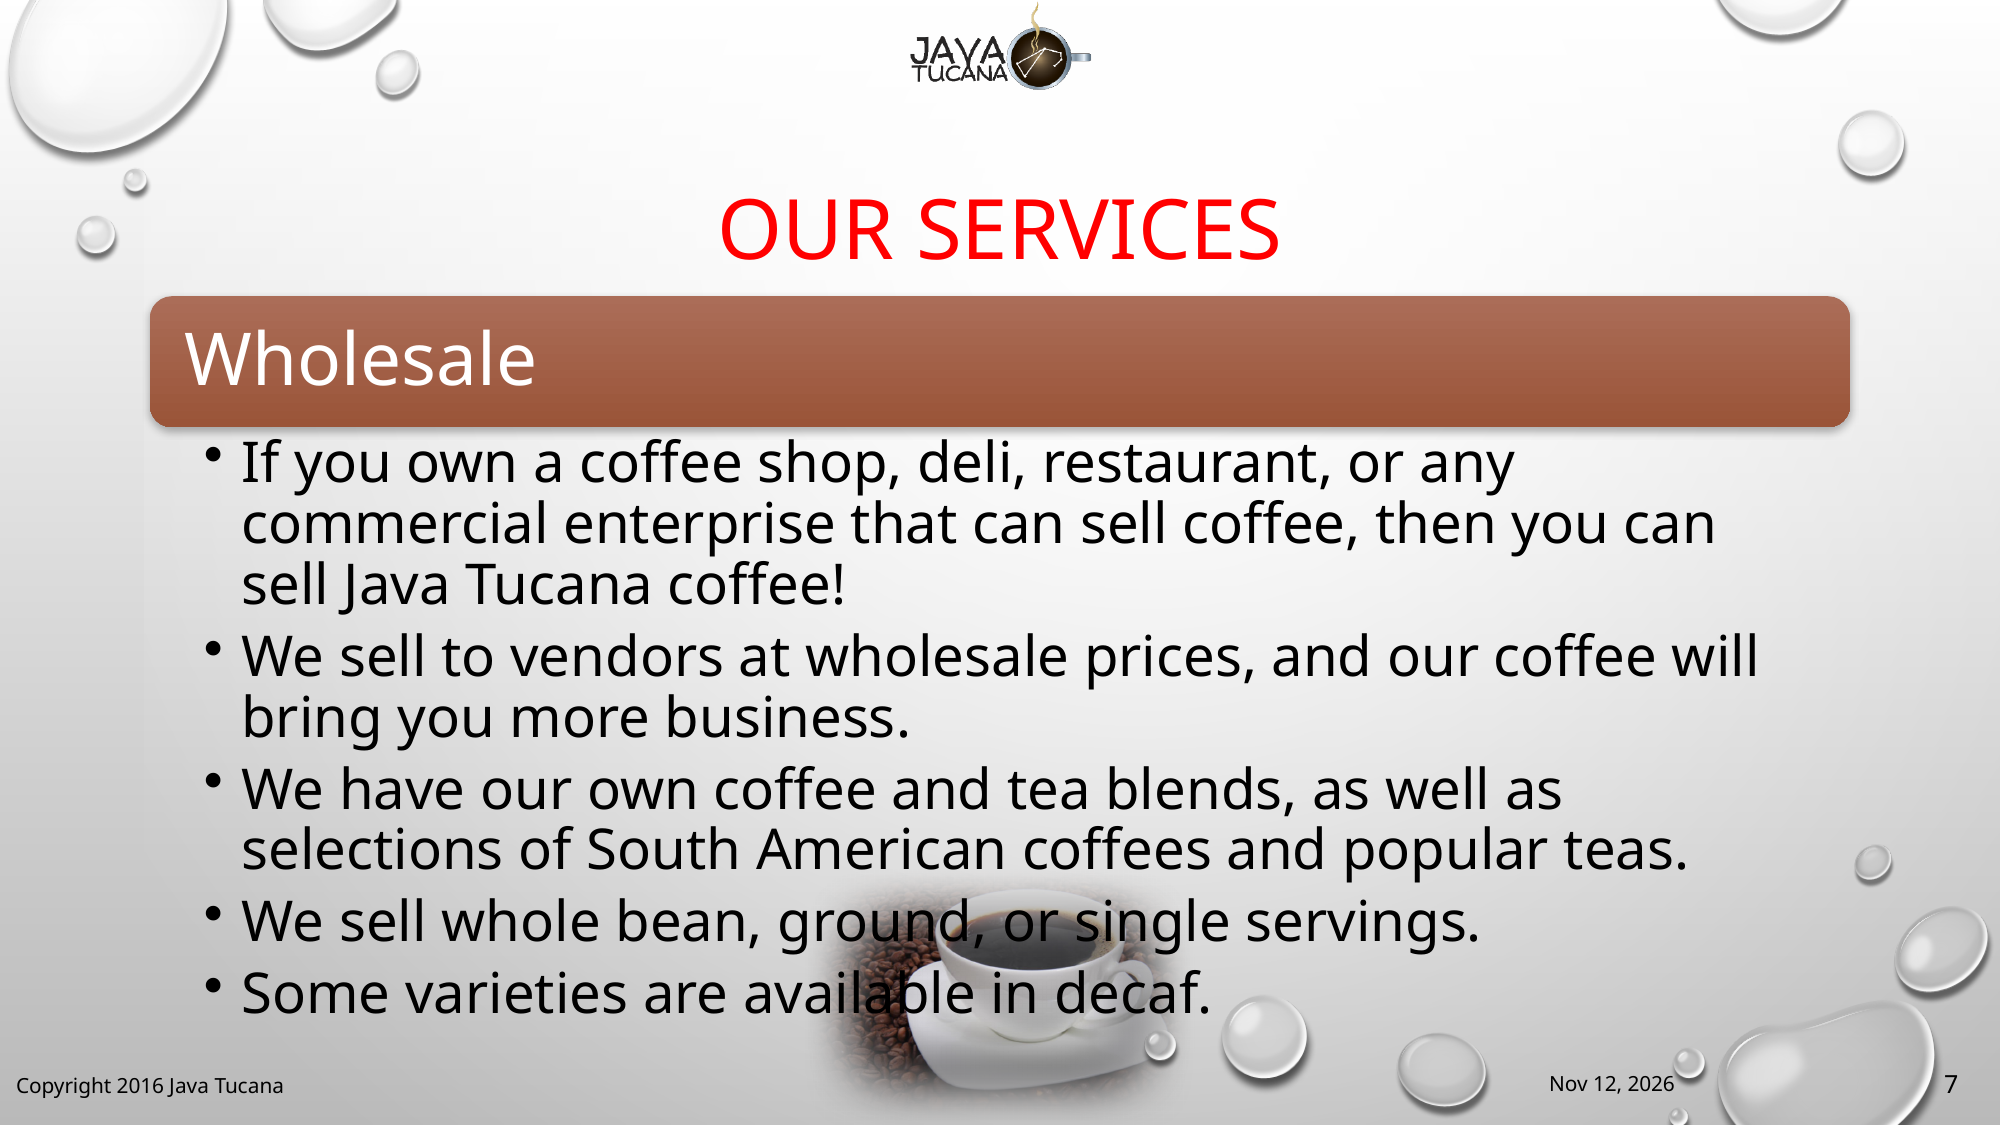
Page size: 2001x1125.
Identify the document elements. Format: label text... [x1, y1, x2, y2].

picture [0, 0, 2001, 1125]
footer Copyright 2016 Java Tucana [1, 1055, 1096, 1116]
slide_number 5-May-16 [1239, 1055, 1690, 1116]
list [149, 284, 1851, 951]
title Our Services [149, 101, 1851, 284]
slide_number 7 [1848, 1055, 1974, 1116]
